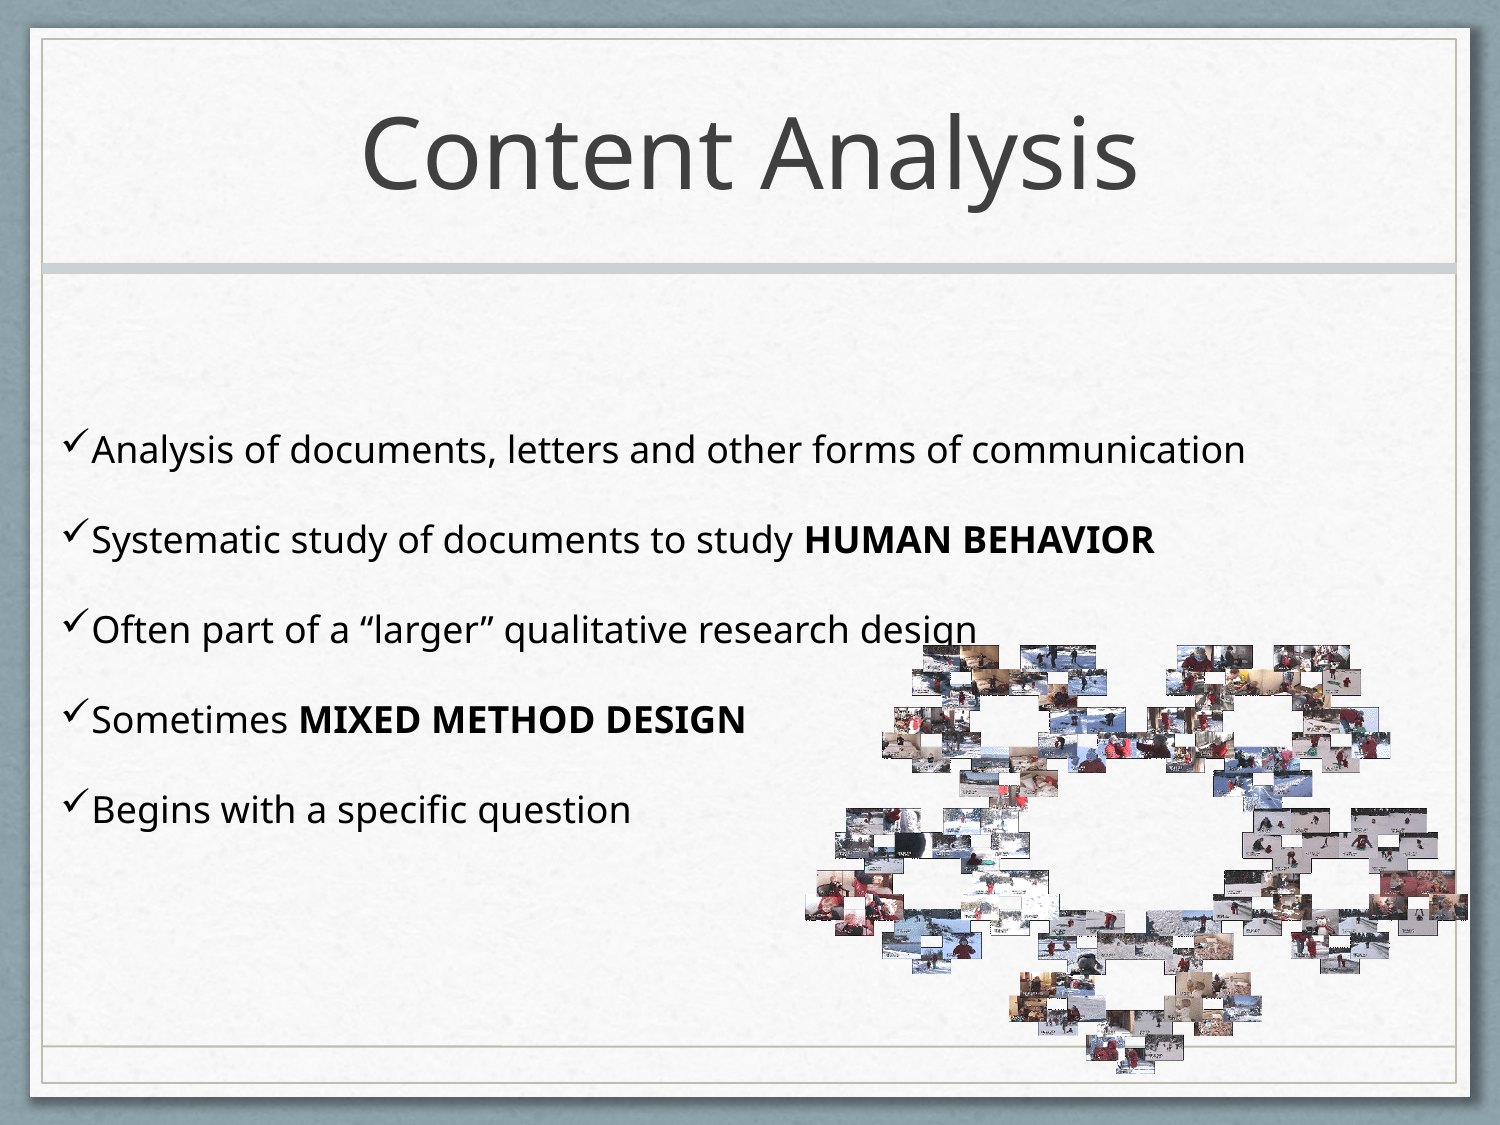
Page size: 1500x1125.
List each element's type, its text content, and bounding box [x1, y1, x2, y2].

picture [30, 28, 1482, 1097]
text_box Analysis of documents, letters and other forms of communication Systematic study of documents to study human behavior Often part of a “larger” qualitative research design Sometimes mixed method design Begins with a specific question [45, 418, 1449, 884]
title Content Analysis [147, 40, 1353, 260]
